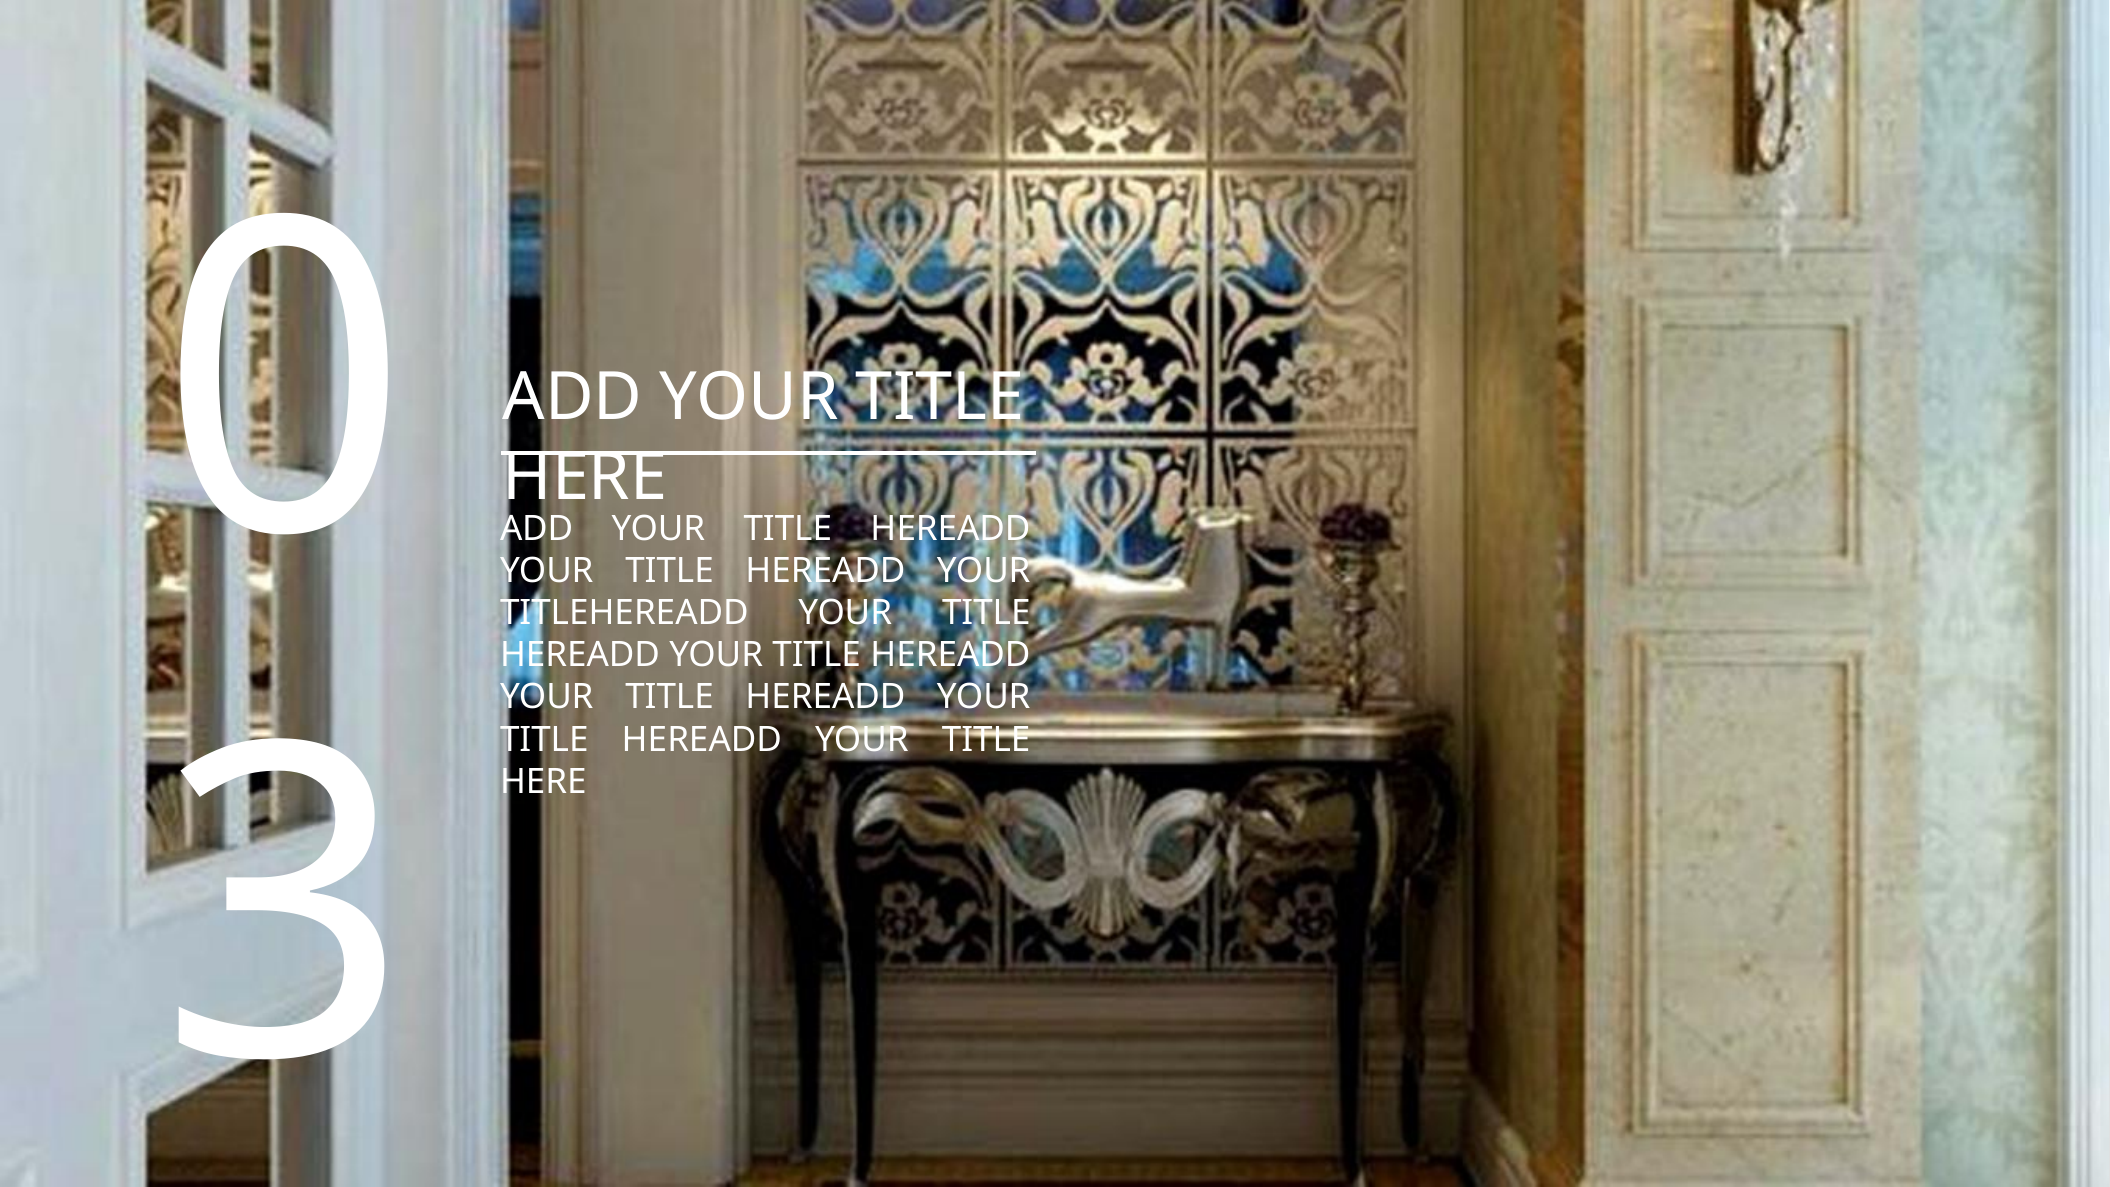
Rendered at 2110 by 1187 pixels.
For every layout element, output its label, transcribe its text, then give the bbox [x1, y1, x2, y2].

text_box ADD YOUR TITLE HERE [487, 345, 1211, 520]
text_box [0, 0, 2110, 1187]
text_box ADD YOUR TITLE HEREADD YOUR TITLE HEREADD YOUR TITLEHEREADD YOUR TITLE HEREADD YOUR TITLE HEREADD YOUR TITLE HEREADD YOUR TITLE HEREADD YOUR TITLE HERE [485, 498, 1046, 808]
text_box 03 [145, 85, 675, 1150]
